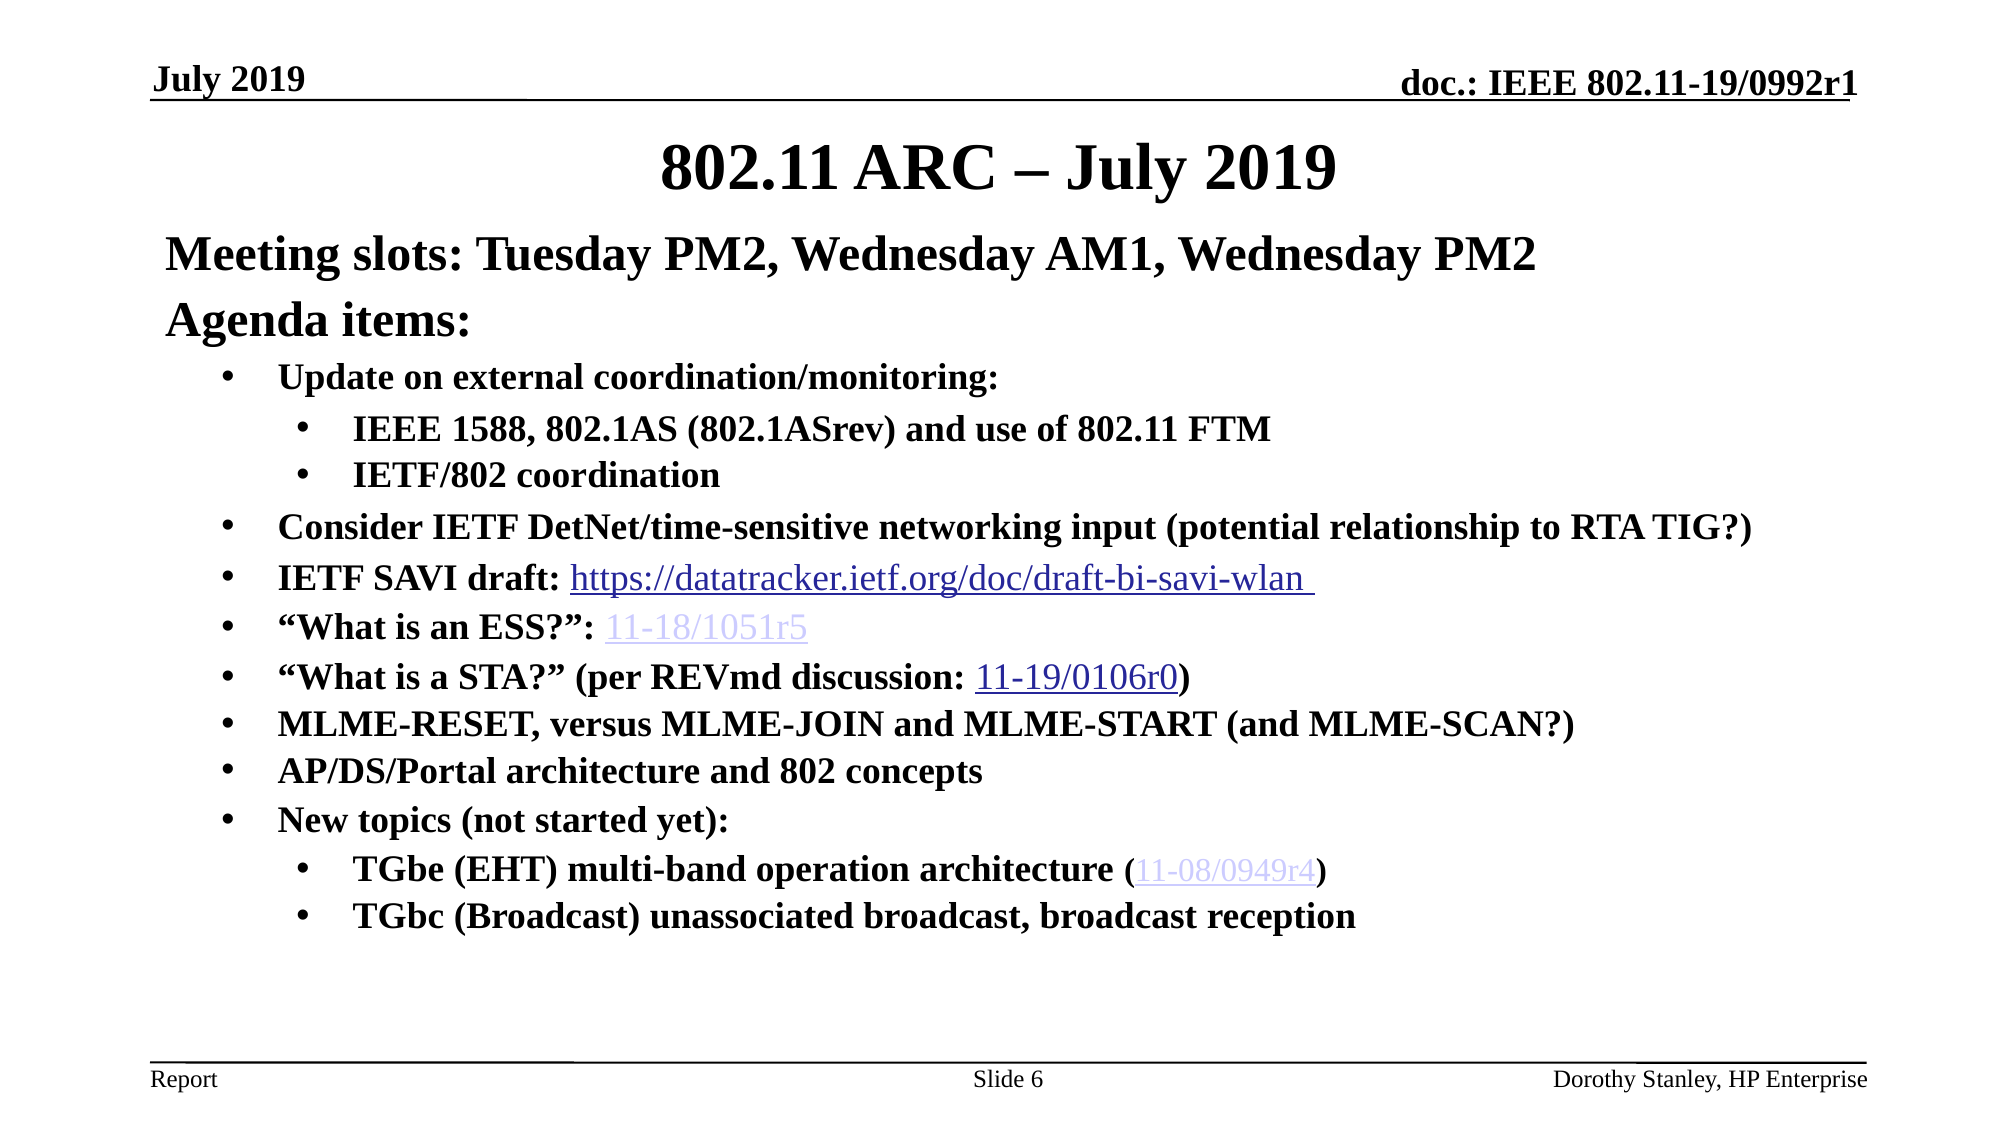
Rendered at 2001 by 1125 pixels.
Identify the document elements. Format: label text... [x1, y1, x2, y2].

slide_number Slide 6 [950, 1061, 1067, 1123]
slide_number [152, 54, 563, 100]
list Meeting slots: Tuesday PM2, Wednesday AM1, Wednesday PM2 Agenda items: Update on external coordination/monitoring: IEEE 1588, 802.1AS (802.1ASrev) and use of 802.11 FTM IETF/802 coordination Consider IETF DetNet/time-sensitive networking input (potential relationship to RTA TIG?) IETF SAVI draft: https://datatracker.ietf.org/doc/draft-bi-savi-wlan “What is an ESS?”: 11-18/1051r5 “What is a STA?” (per REVmd discussion: 11-19/0106r0) MLME-RESET, versus MLME-JOIN and MLME-START (and MLME-SCAN?) AP/DS/Portal architecture and 802 concepts New topics (not started yet): TGbe (EHT) multi-band operation architecture (11-08/0949r4) TGbc (Broadcast) unassociated broadcast, broadcast reception [149, 212, 1850, 1063]
title 802.11 ARC – July 2019 [149, 112, 1850, 212]
footer Dorothy Stanley, HP Enterprise [1171, 1061, 1869, 1093]
